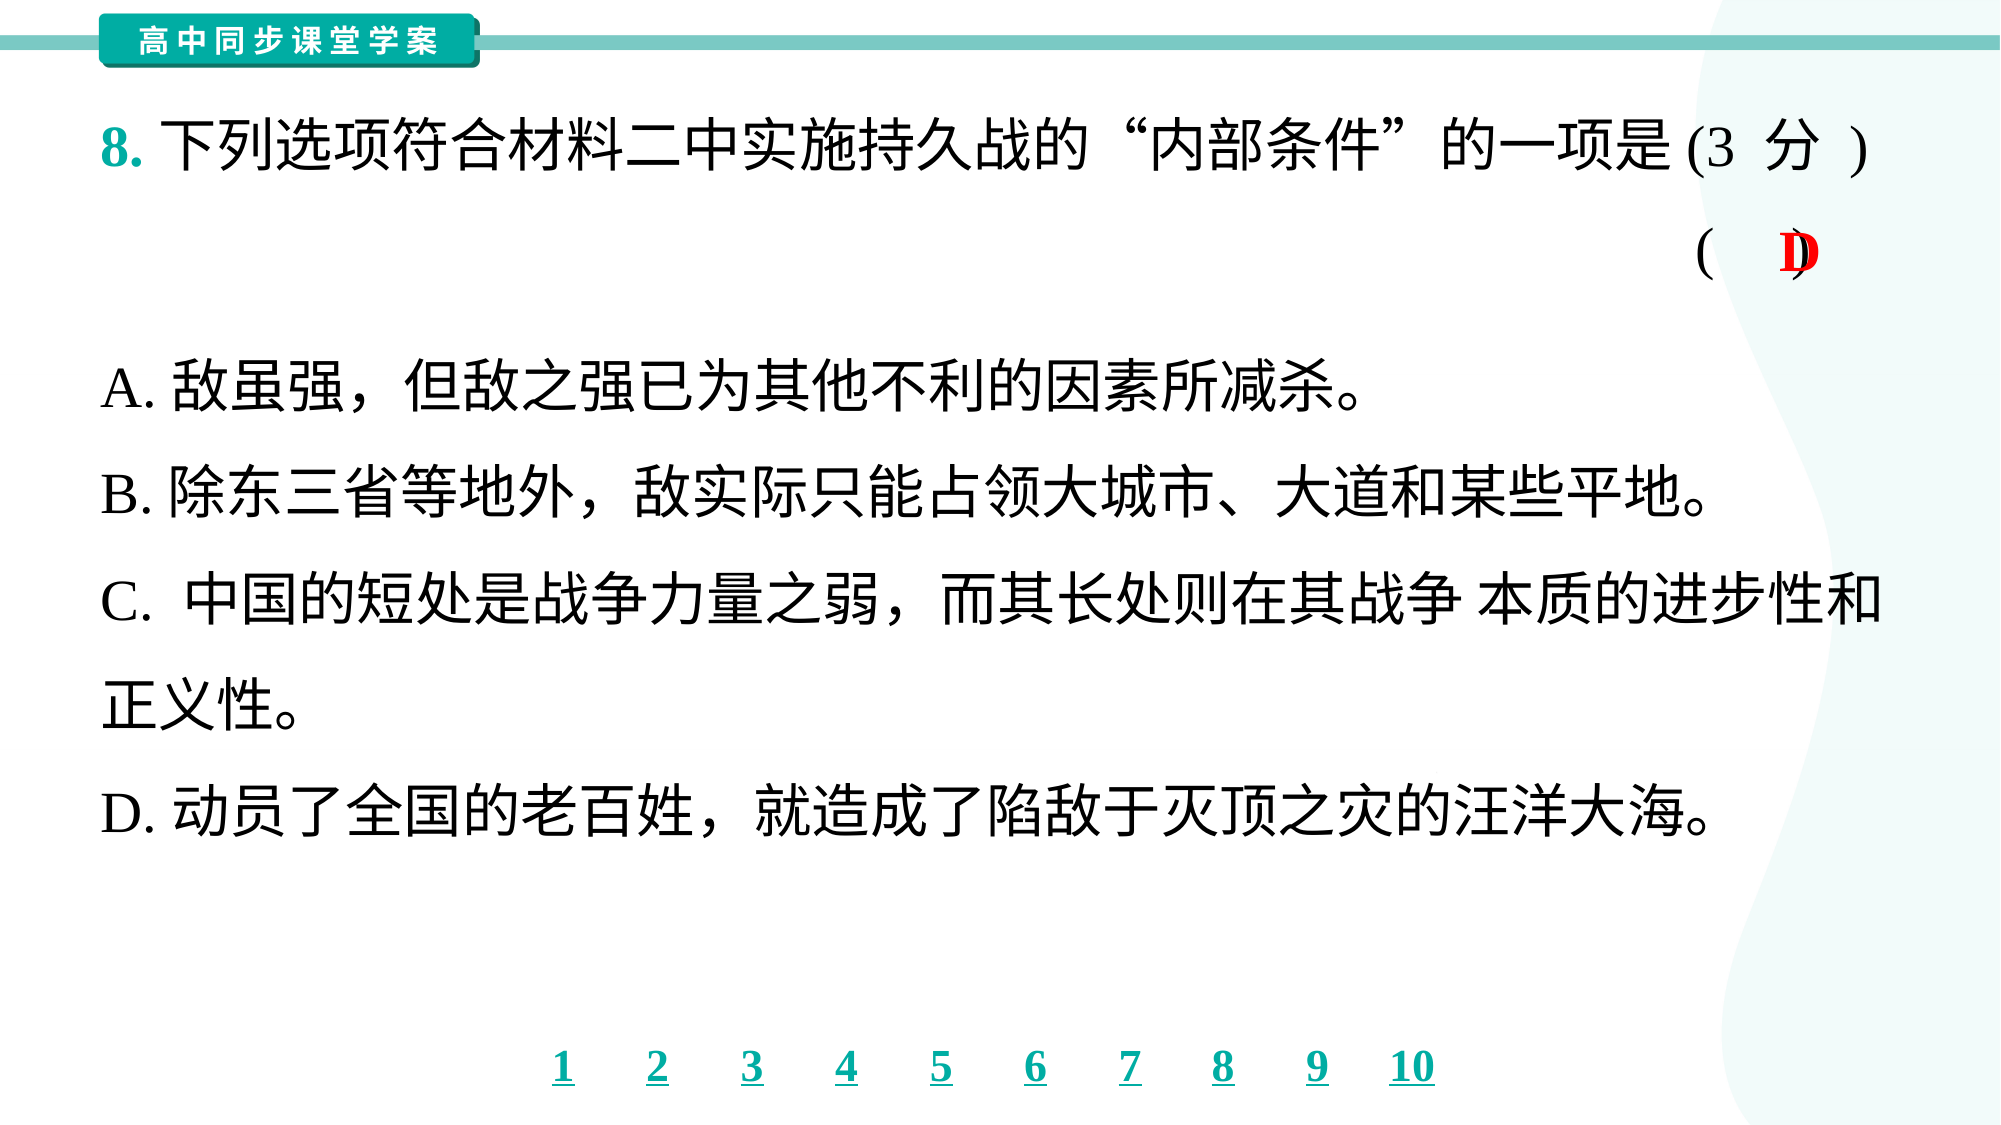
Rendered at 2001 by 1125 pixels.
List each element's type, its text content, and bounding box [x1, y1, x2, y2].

picture [0, 0, 2000, 1125]
text_box D [1758, 178, 1843, 283]
text_box A.敌虽强，但敌之强已为其他不利的因素所减杀。 B.除东三省等地外，敌实际只能占领大城市、大道和某些平地。 C. 中国的短处是战争力量之弱，而其长处则在其战争 本质的进步性和 正义性。 D.动员了全国的老百姓，就造成了陷敌于灭顶之灾的汪洋大海。 [100, 313, 1899, 1125]
text_box 8.下列选项符合材料二中实施持久战的“内部条件”的一项是(3 分 ) ( ) [100, 76, 1899, 179]
